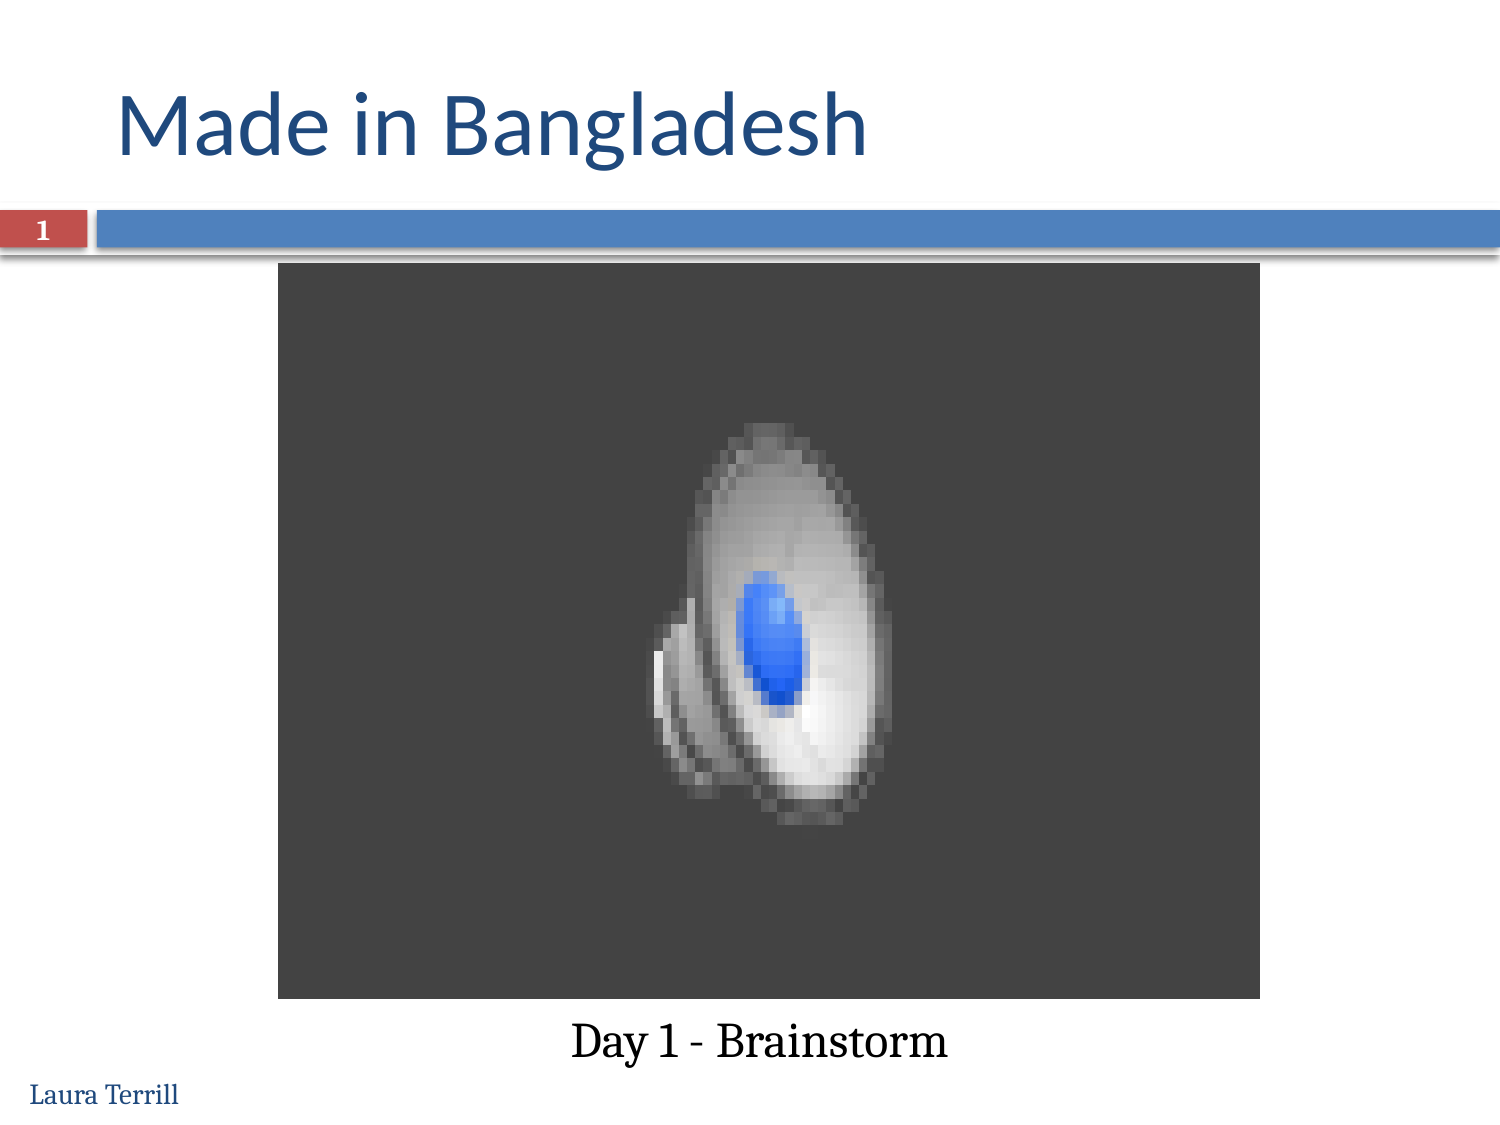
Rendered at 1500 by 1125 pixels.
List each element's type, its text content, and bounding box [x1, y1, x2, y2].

slide_number 1 [0, 208, 88, 249]
title Made in Bangladesh [100, 37, 1438, 200]
footer Laura Terrill [14, 1063, 904, 1124]
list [277, 262, 1262, 1001]
text_box Day 1 - Brainstorm [555, 1010, 964, 1075]
